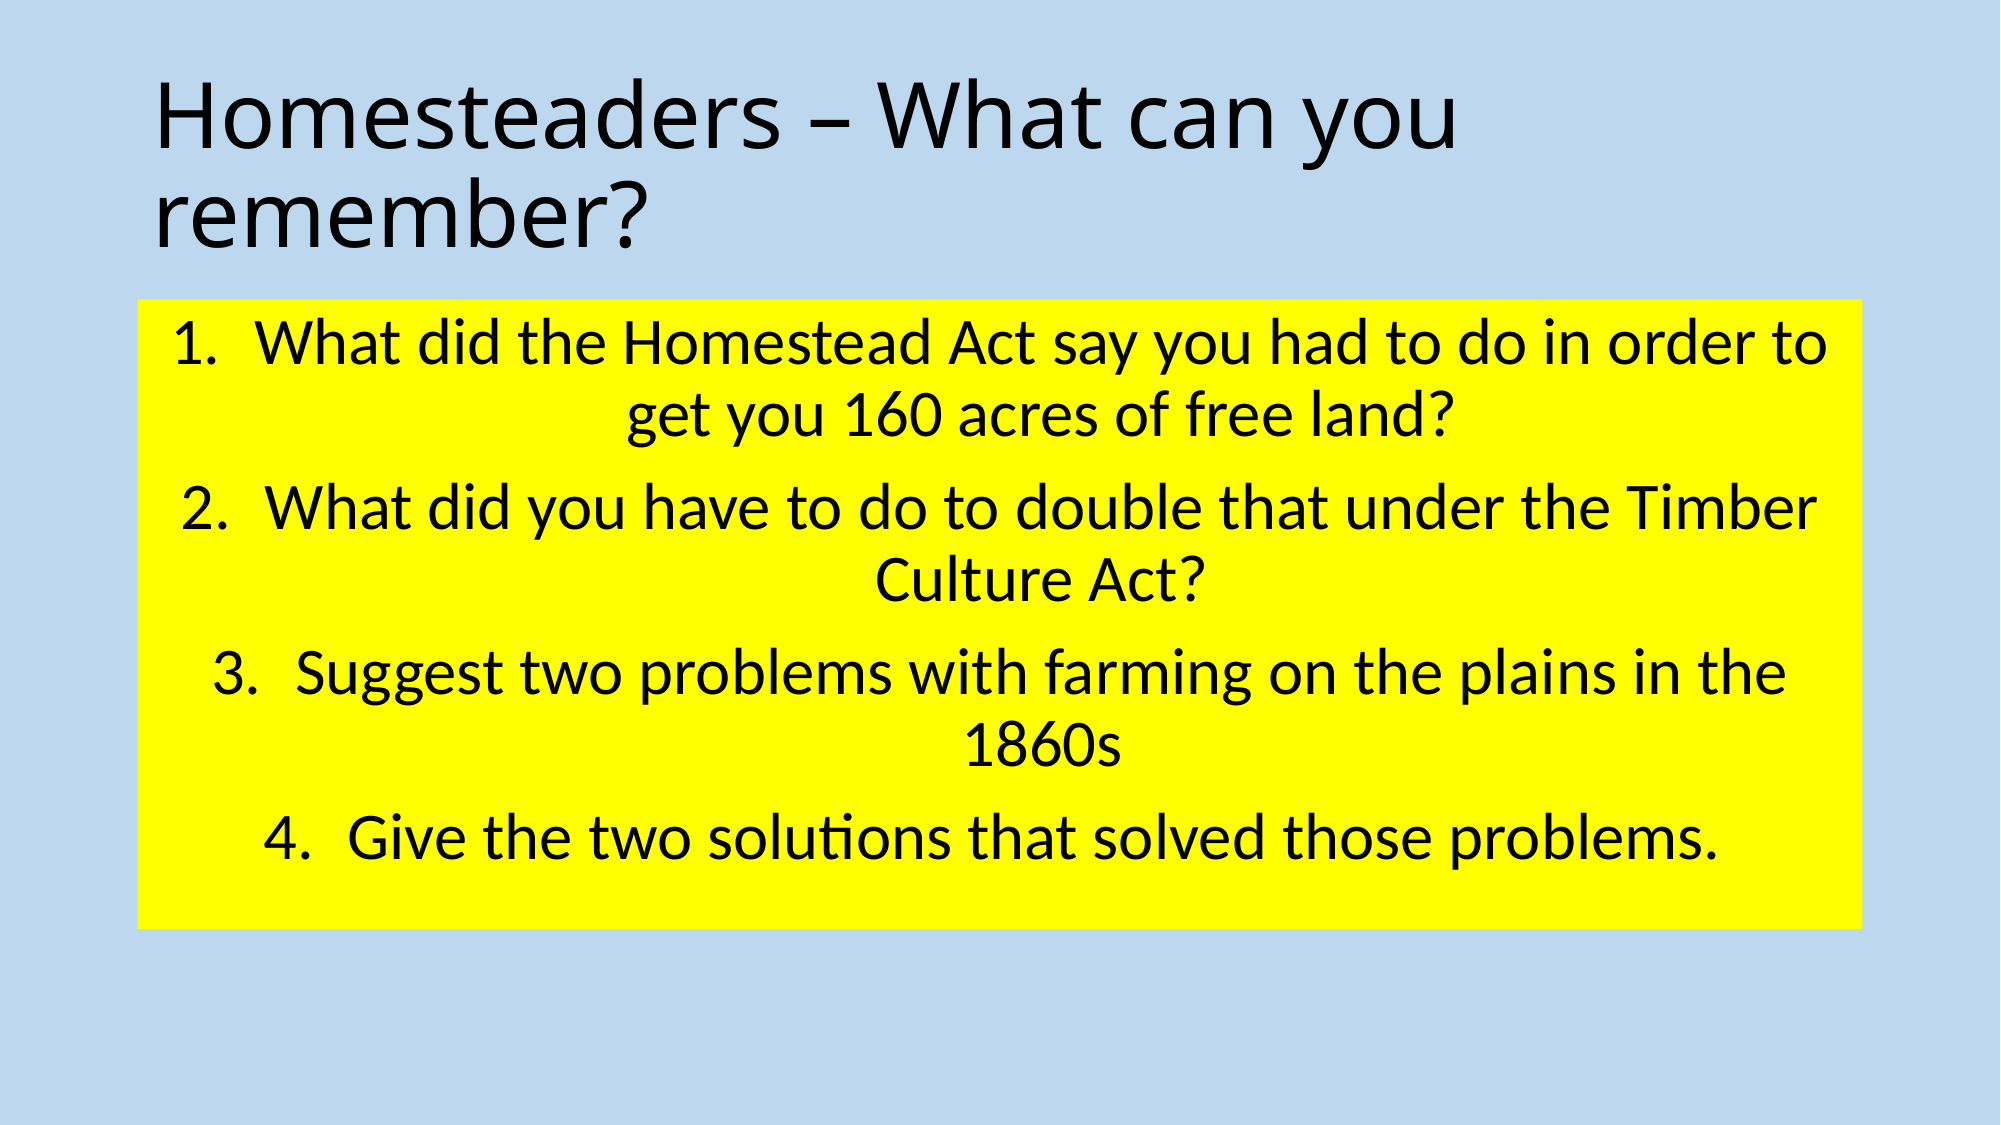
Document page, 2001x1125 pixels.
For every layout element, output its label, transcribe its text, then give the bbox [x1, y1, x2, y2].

title Homesteaders – What can you remember? [137, 59, 1863, 278]
list What did the Homestead Act say you had to do in order to get you 160 acres of free land? What did you have to do to double that under the Timber Culture Act? Suggest two problems with farming on the plains in the 1860s Give the two solutions that solved those problems. [137, 299, 1863, 930]
